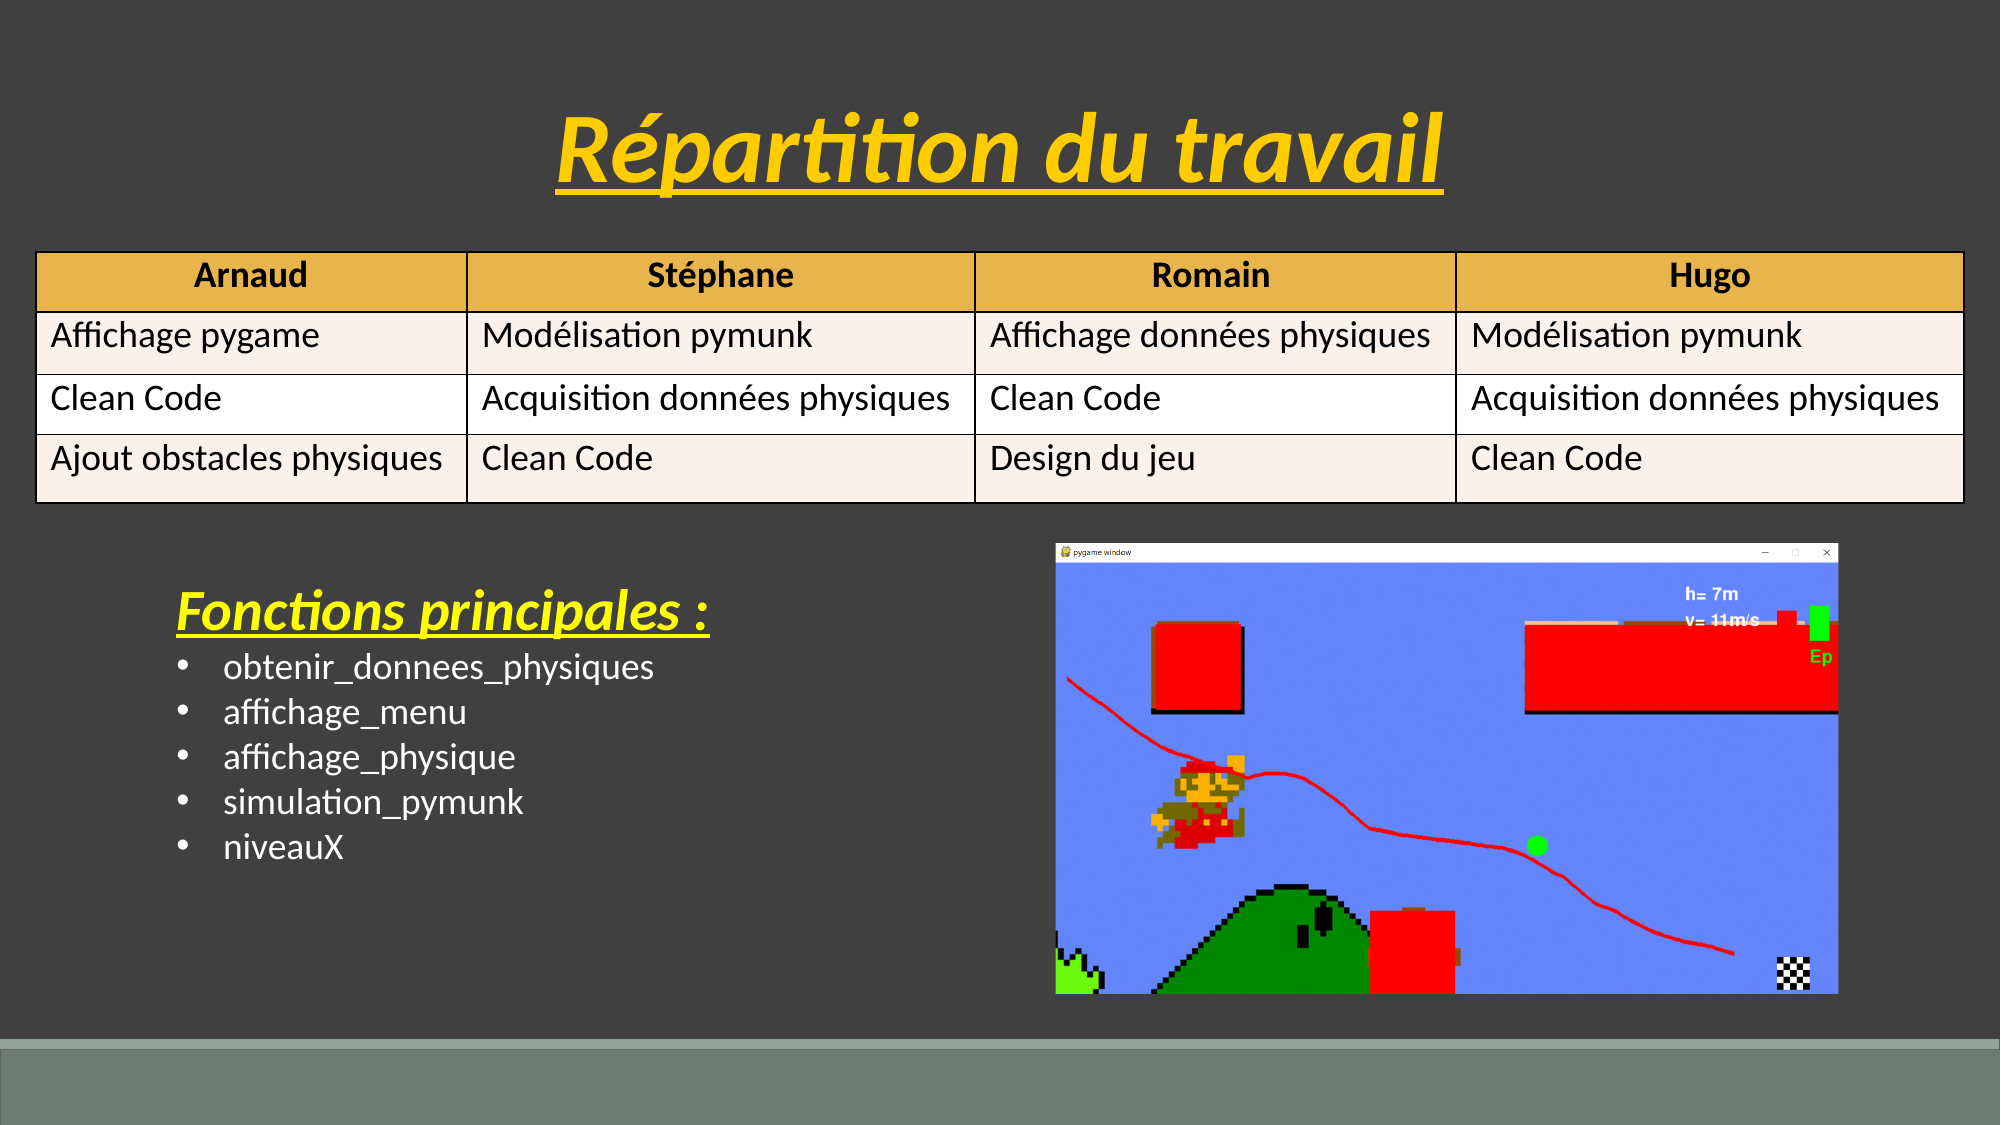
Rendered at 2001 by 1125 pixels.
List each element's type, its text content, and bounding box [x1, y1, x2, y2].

table_header Romain [976, 253, 1455, 311]
picture [1055, 542, 1839, 995]
table_cell Acquisition données physiques [468, 375, 974, 434]
text_box Répartition du travail [299, 75, 1701, 210]
table_cell Affichage pygame [37, 313, 466, 374]
text_box Fonctions principales : obtenir_donnees_physiques affichage_menu affichage_physique simulation_pymunk niveauX [161, 564, 1062, 1125]
table_cell Clean Code [1457, 435, 1963, 502]
table_cell Affichage données physiques [976, 313, 1455, 374]
table_cell Clean Code [37, 375, 466, 434]
table_header Hugo [1457, 253, 1963, 311]
table_cell Modélisation pymunk [1457, 313, 1963, 374]
table_header Arnaud [37, 253, 466, 311]
table_cell Clean Code [468, 435, 974, 502]
table_cell Design du jeu [976, 435, 1455, 502]
table_cell Clean Code [976, 375, 1455, 434]
table_cell Acquisition données physiques [1457, 375, 1963, 434]
table_cell Ajout obstacles physiques [37, 435, 466, 502]
table_cell Modélisation pymunk [468, 313, 974, 374]
table_header Stéphane [468, 253, 974, 311]
